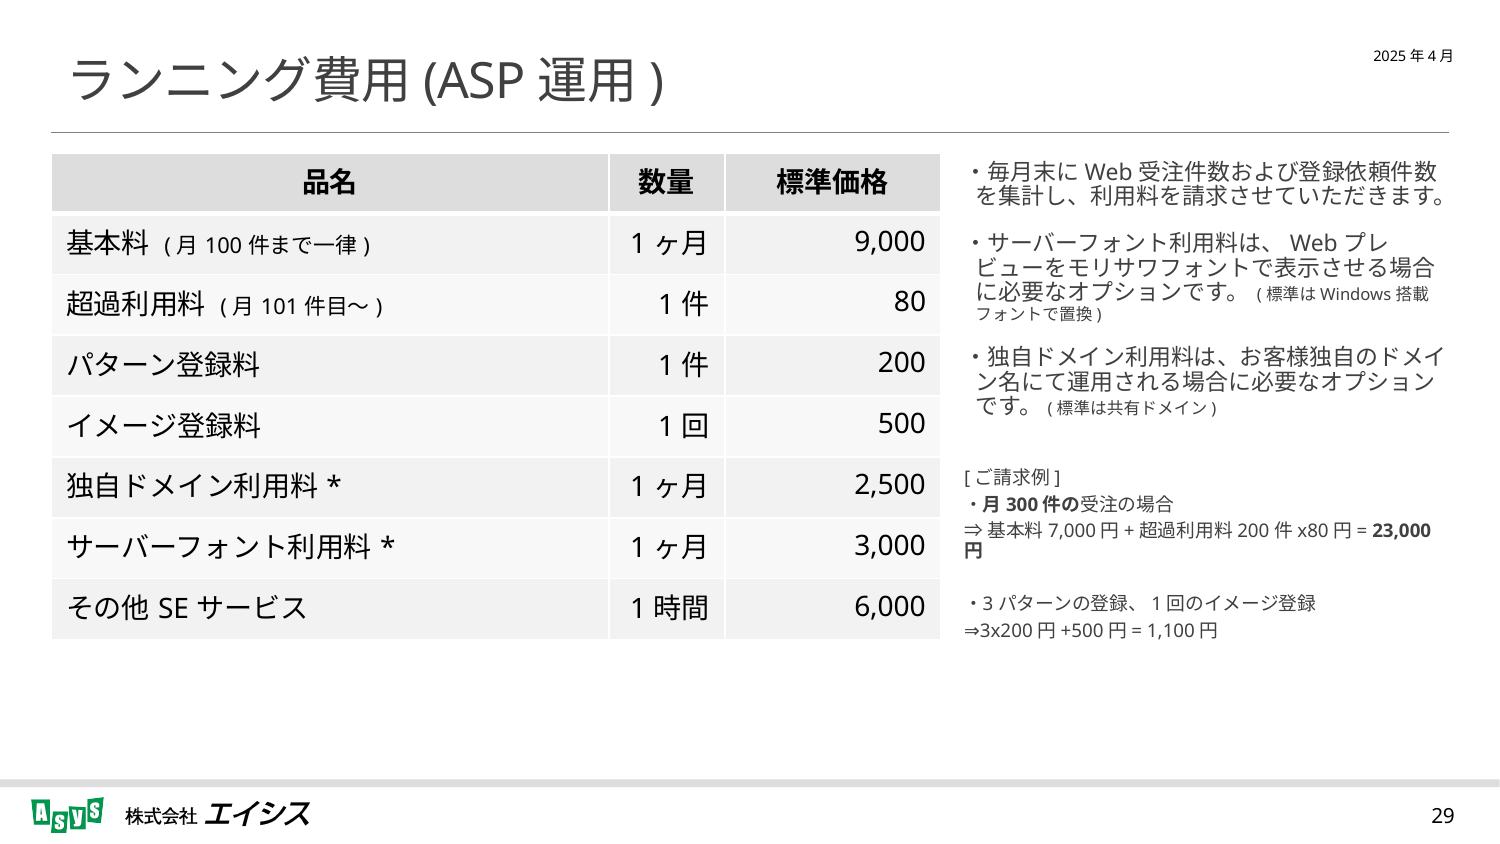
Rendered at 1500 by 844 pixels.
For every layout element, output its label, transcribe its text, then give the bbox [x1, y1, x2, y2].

title ランニング費用(ASP運用) [51, 36, 1449, 131]
table_cell サーバーフォント利用料* [52, 519, 608, 578]
table_cell 1回 [610, 397, 724, 456]
table_cell 独自ドメイン利用料* [52, 458, 608, 517]
table_cell パターン登録料 [52, 336, 608, 395]
table_cell 6,000 [726, 579, 940, 639]
table_cell 1時間 [610, 579, 724, 639]
table_cell 1ヶ月 [610, 458, 724, 517]
table_cell 80 [726, 275, 940, 334]
table_header 標準価格 [726, 154, 940, 211]
table_cell 2,500 [726, 458, 940, 517]
table_cell イメージ登録料 [52, 397, 608, 456]
table_cell 200 [726, 336, 940, 395]
table_cell 基本料 (月100件まで一律) [52, 216, 608, 274]
table_cell 1件 [610, 275, 724, 334]
table_cell 1件 [610, 336, 724, 395]
table_header 品名 [52, 154, 608, 211]
table_cell 9,000 [726, 216, 940, 274]
slide_number 29 [1368, 794, 1470, 840]
table_cell その他SEサービス [52, 579, 608, 639]
table_cell 3,000 [726, 519, 940, 578]
table_header 数量 [610, 154, 724, 211]
picture [125, 799, 315, 830]
table_cell 1ヶ月 [610, 519, 724, 578]
table_cell 500 [726, 397, 940, 456]
table_cell 超過利用料 (月101件目～) [52, 275, 608, 334]
table_cell 1ヶ月 [610, 216, 724, 274]
text_box 毎月末にWeb受注件数および登録依頼件数を集計し、利用料を請求させていただきます。 サーバーフォント利用料は、Webプレビューをモリサワフォントで表示させる場合に必要なオプションです。 (標準はWindows搭載フォントで置換) 独自ドメイン利用料は、お客様独自のドメイン名にて運用される場合に必要なオプションです。(標準は共有ドメイン) [ご請求例] 月300件の受注の場合 ⇒基本料7,000円+超過利用料200件x80円= 23,000円 3パターンの登録、1回のイメージ登録 ⇒3x200円+500円= 1,100円 [964, 152, 1449, 714]
picture [31, 797, 104, 833]
